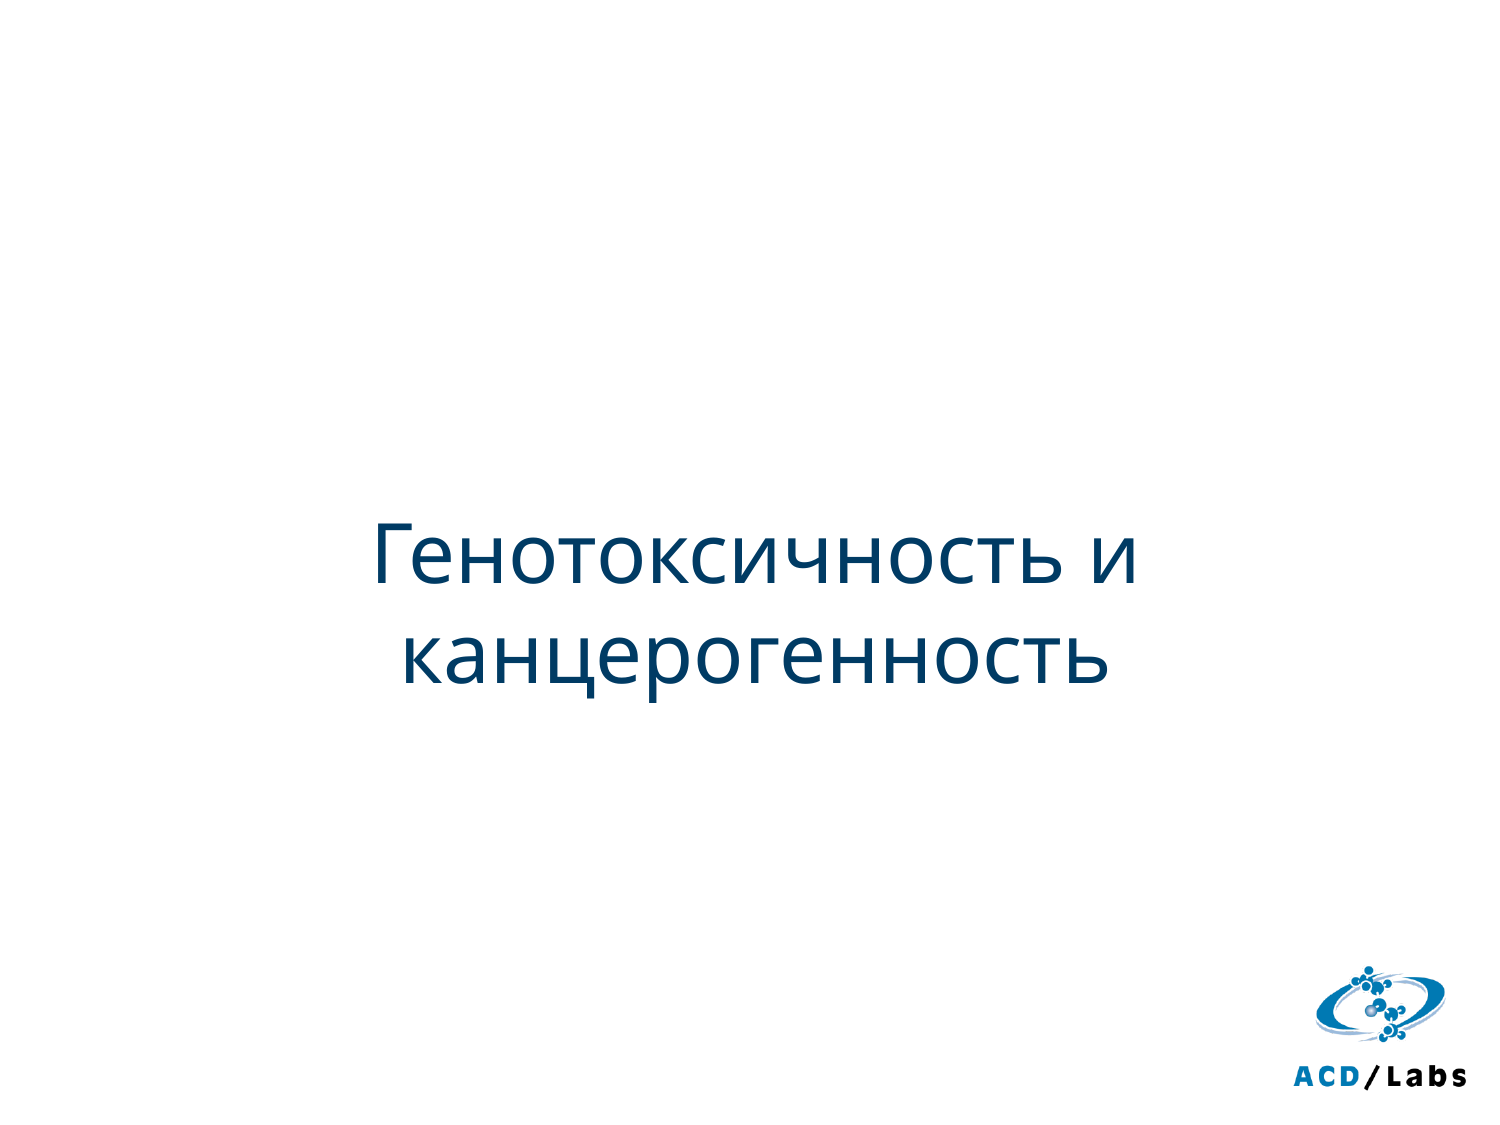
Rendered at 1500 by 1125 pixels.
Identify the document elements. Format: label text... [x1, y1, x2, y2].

list Генотоксичность и канцерогенность [118, 476, 1394, 724]
picture [1293, 964, 1471, 1101]
